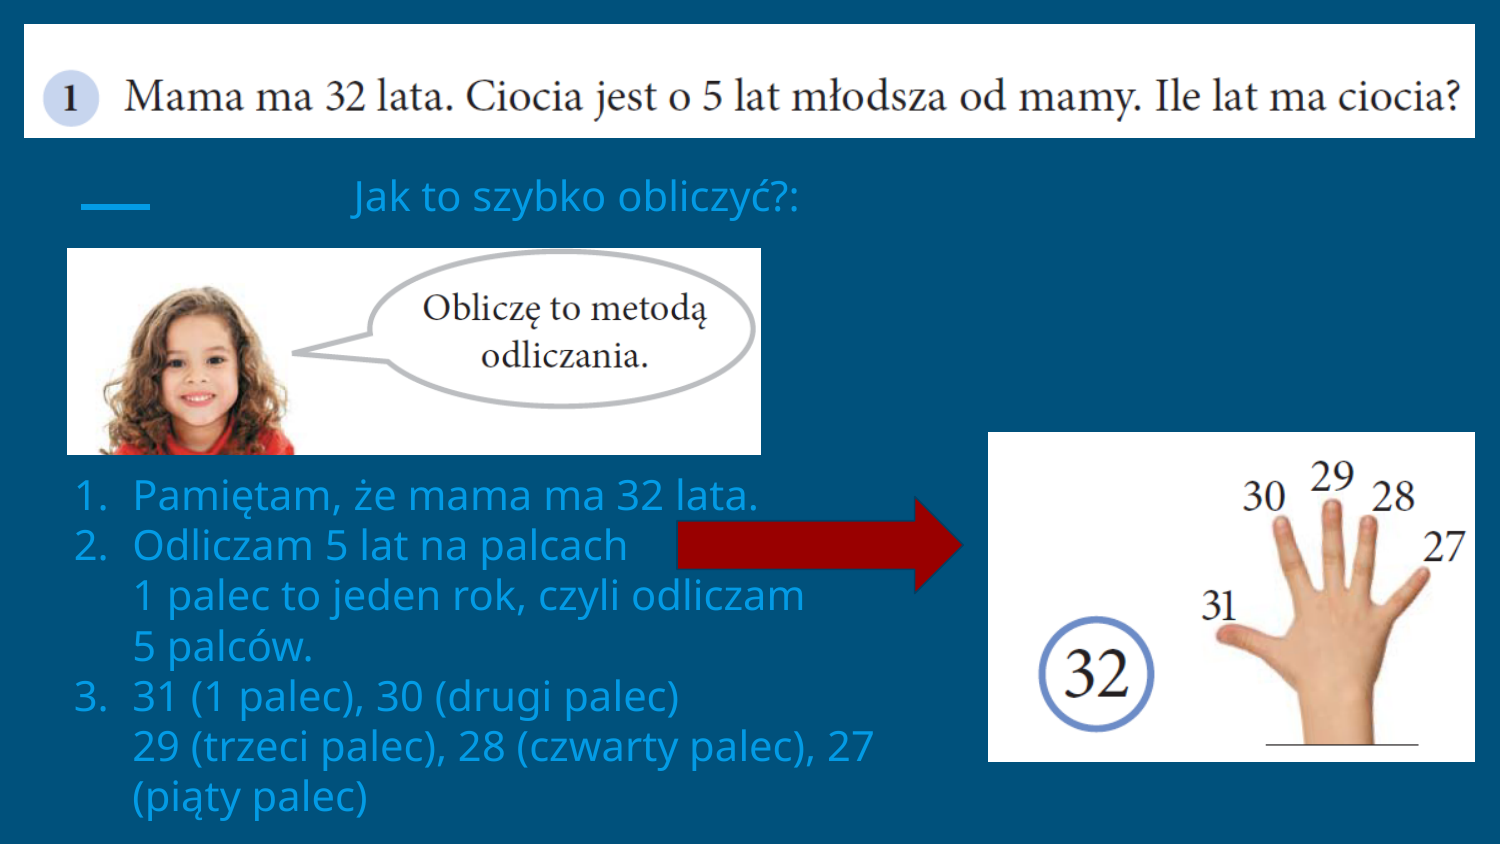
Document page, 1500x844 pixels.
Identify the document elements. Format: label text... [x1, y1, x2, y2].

text_box Pamiętam, że mama ma 32 lata. Odliczam 5 lat na palcach 1 palec to jeden rok, czyli odliczam 5 palców. 31 (1 palec), 30 (drugi palec) 29 (trzeci palec), 28 (czwarty palec), 27 (piąty palec) [42, 454, 950, 824]
text_box [677, 496, 964, 594]
picture [989, 433, 1474, 761]
text_box Jak to szybko obliczyć?: [252, 154, 858, 229]
picture [25, 25, 1474, 137]
picture [68, 249, 760, 454]
